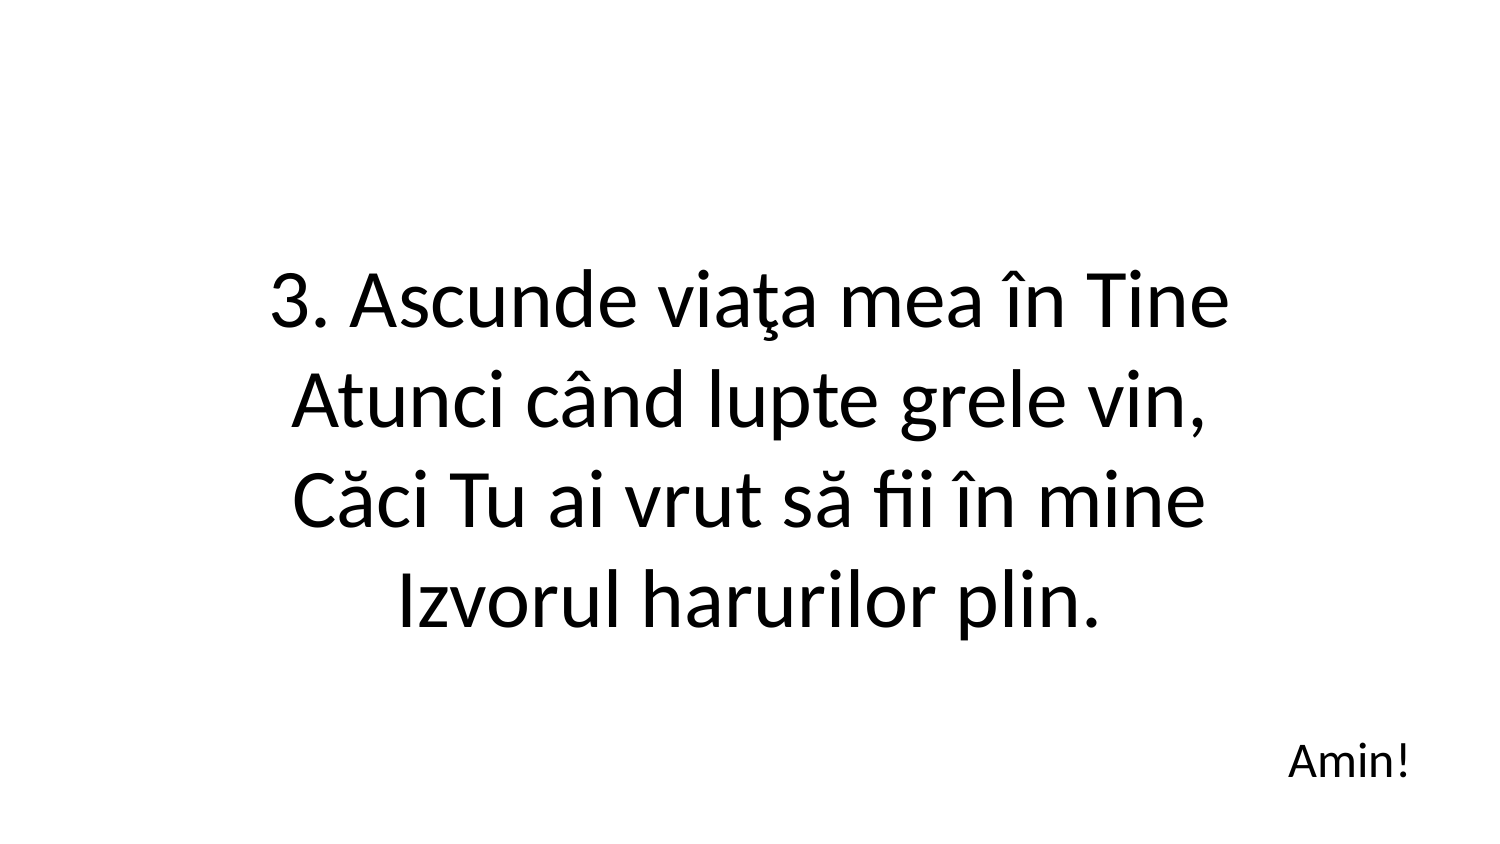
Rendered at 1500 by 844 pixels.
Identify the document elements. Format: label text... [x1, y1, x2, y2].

text_box Amin! [1273, 674, 1427, 795]
text_box 3. Ascunde viaţa mea în Tine Atunci când lupte grele vin, Căci Tu ai vrut să fii în mine Izvorul harurilor plin. [253, 192, 1247, 652]
